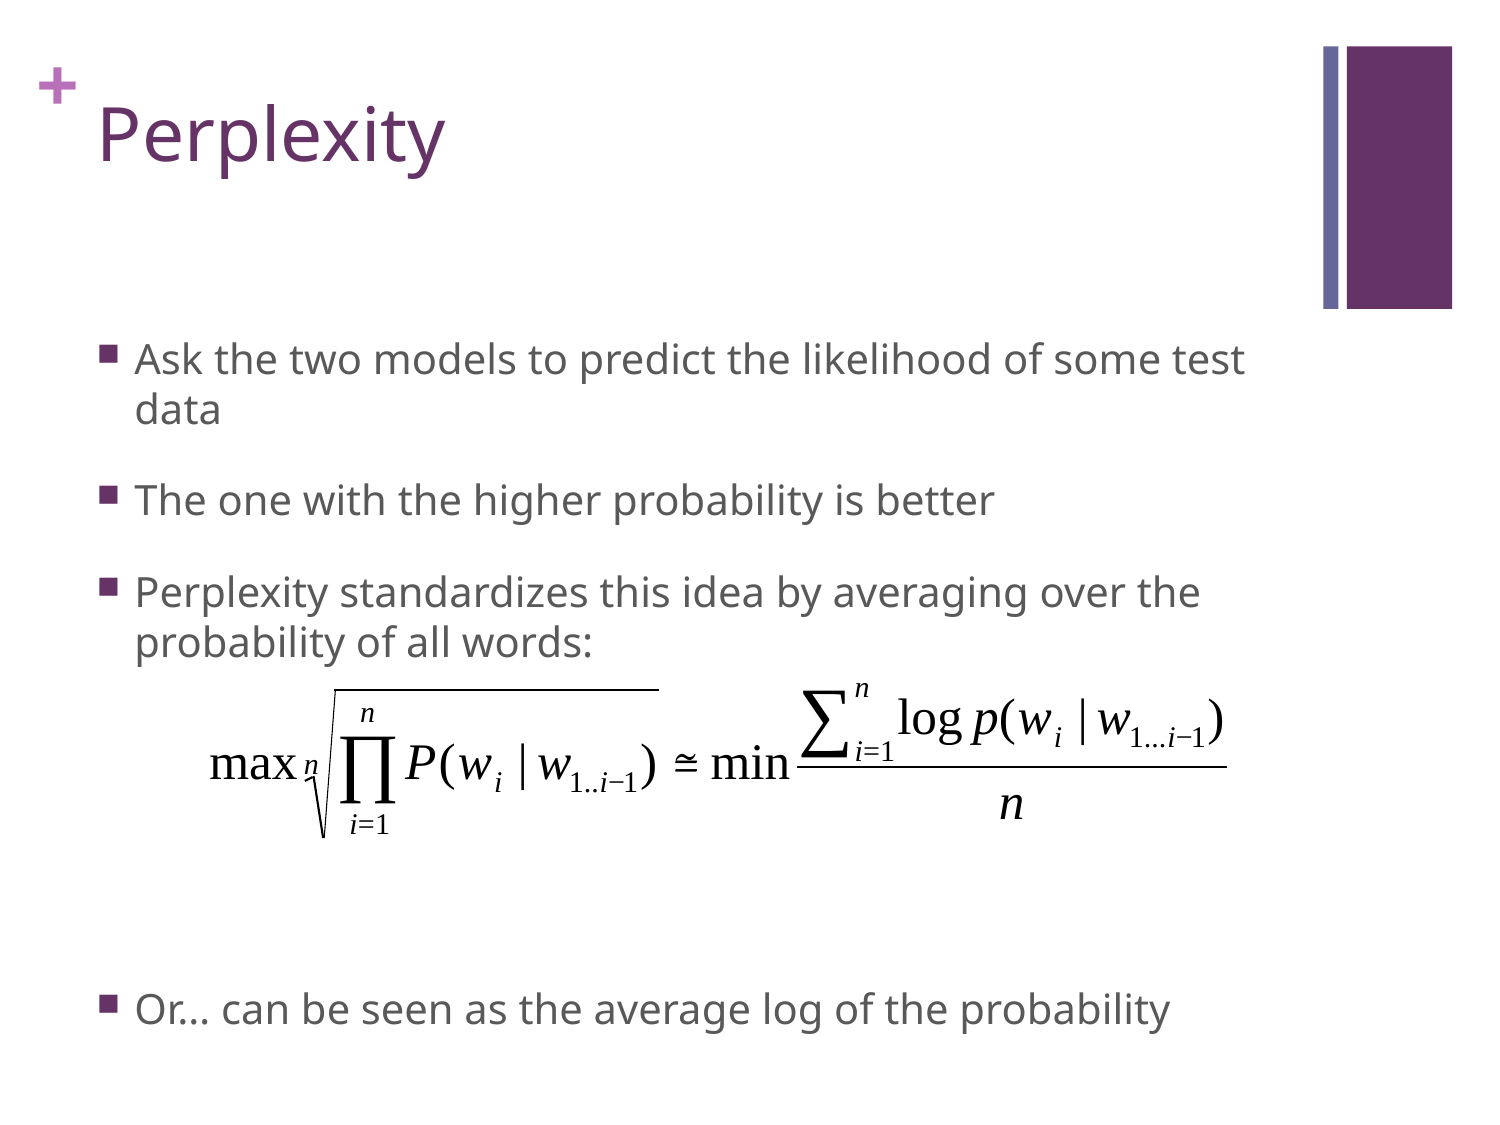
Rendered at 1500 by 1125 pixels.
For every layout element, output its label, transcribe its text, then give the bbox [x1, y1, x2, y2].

list Ask the two models to predict the likelihood of some test data The one with the higher probability is better Perplexity standardizes this idea by averaging over the probability of all words: Or… can be seen as the average log of the probability [81, 324, 1322, 1038]
title Perplexity [81, 79, 1322, 263]
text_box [202, 668, 1235, 845]
